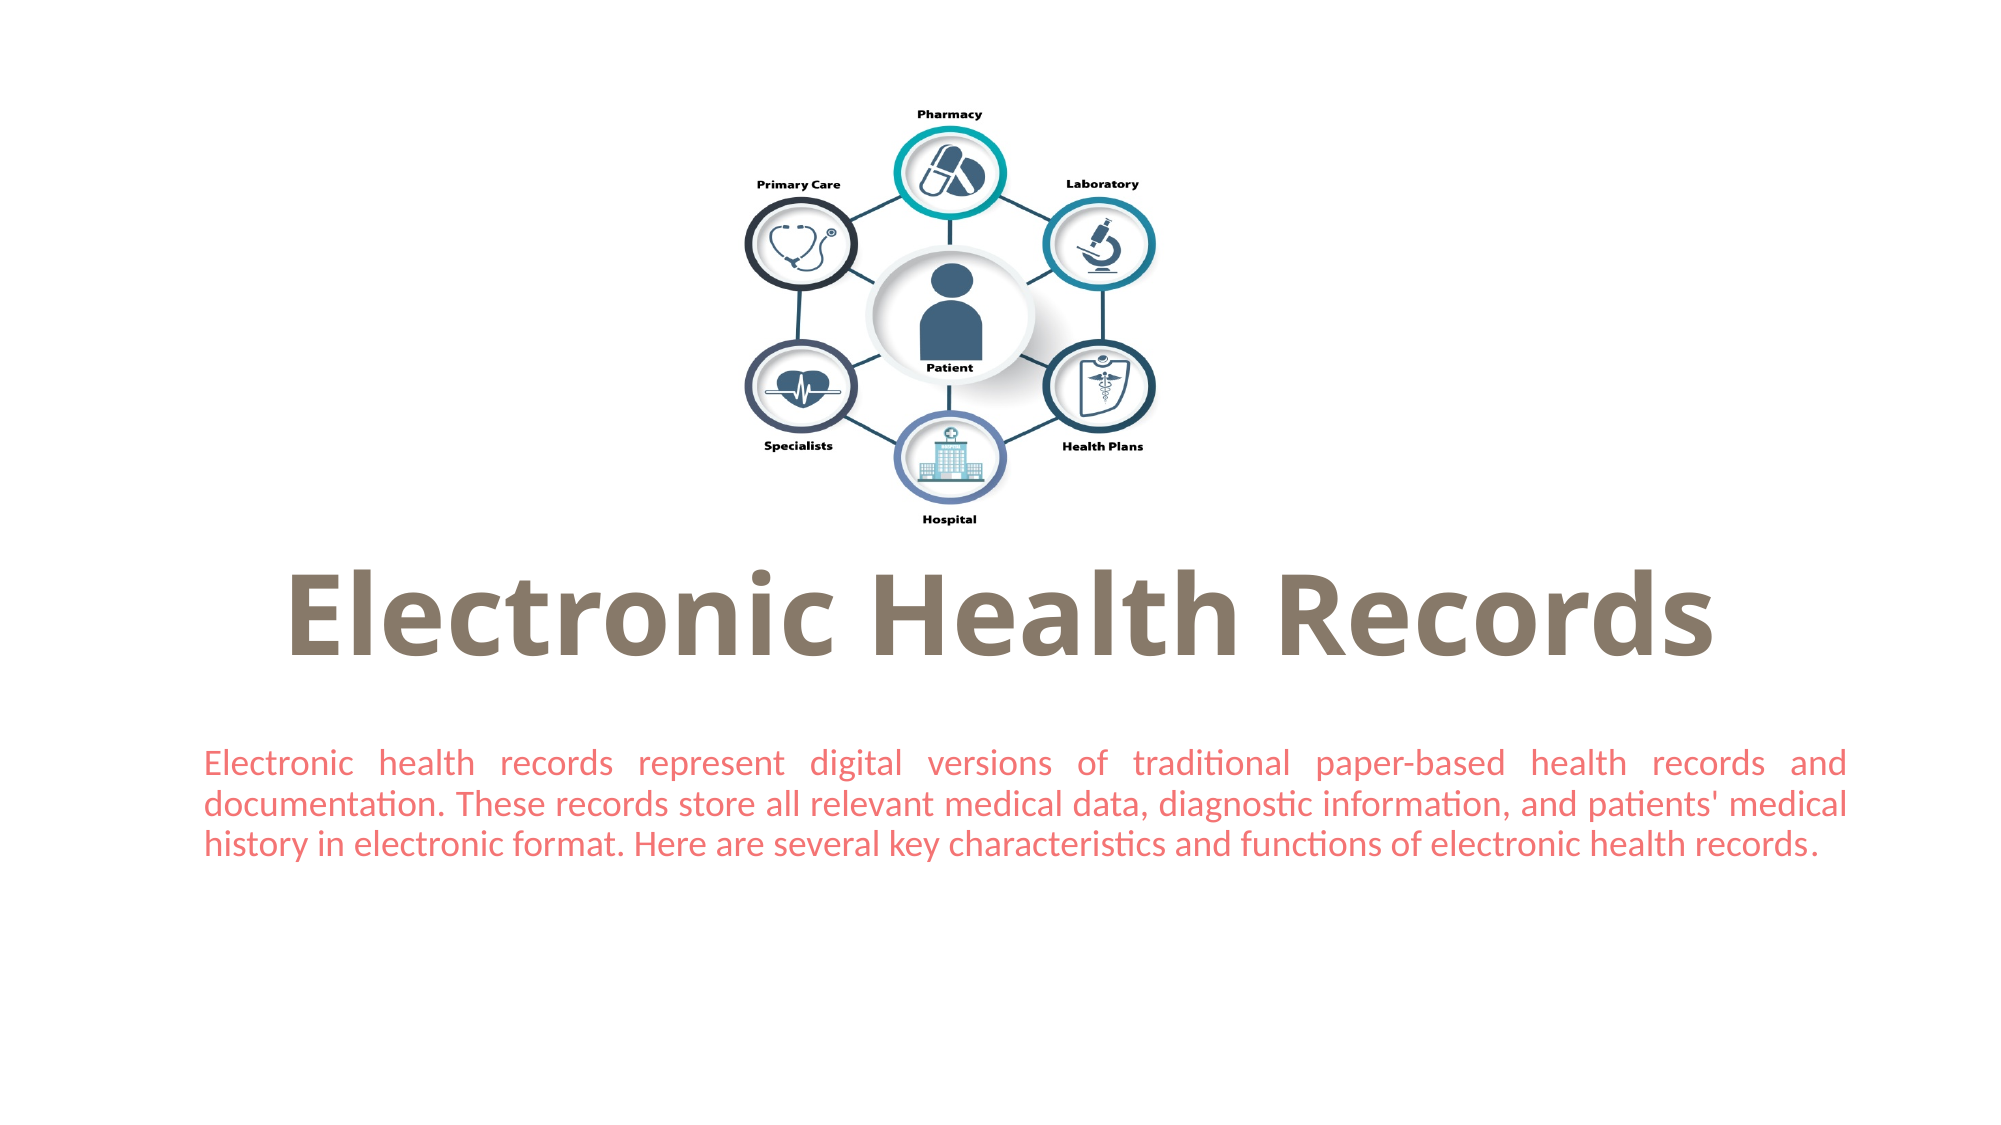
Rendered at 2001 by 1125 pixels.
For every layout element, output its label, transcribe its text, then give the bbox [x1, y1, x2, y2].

list Electronic health records represent digital versions of traditional paper-based health records and documentation. These records store all relevant medical data, diagnostic information, and patients' medical history in electronic format. Here are several key characteristics and functions of electronic health records. [188, 735, 1865, 867]
title Electronic Health Records [101, 512, 1899, 688]
picture [727, 108, 1173, 527]
